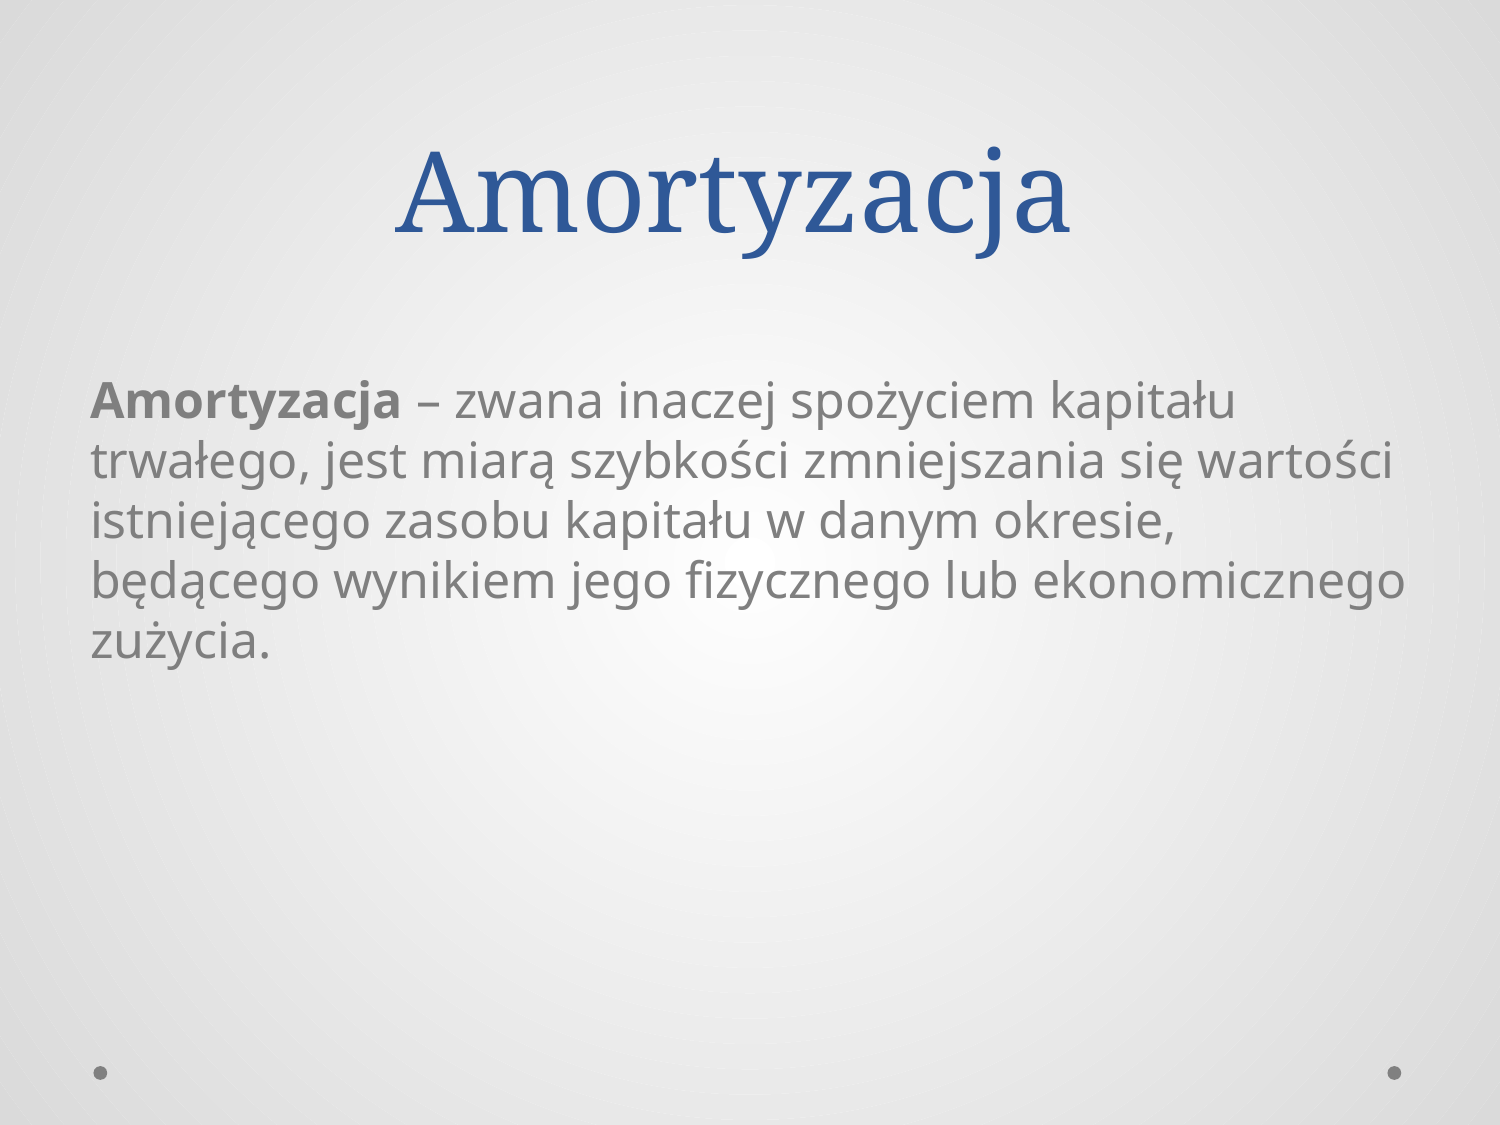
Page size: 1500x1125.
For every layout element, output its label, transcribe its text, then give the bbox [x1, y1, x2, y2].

list Amortyzacja – zwana inaczej spożyciem kapitału trwałego, jest miarą szybkości zmniejszania się wartości istniejącego zasobu kapitału w danym okresie, będącego wynikiem jego fizycznego lub ekonomicznego zużycia. [74, 290, 1426, 1006]
title Amortyzacja [75, 0, 1425, 263]
